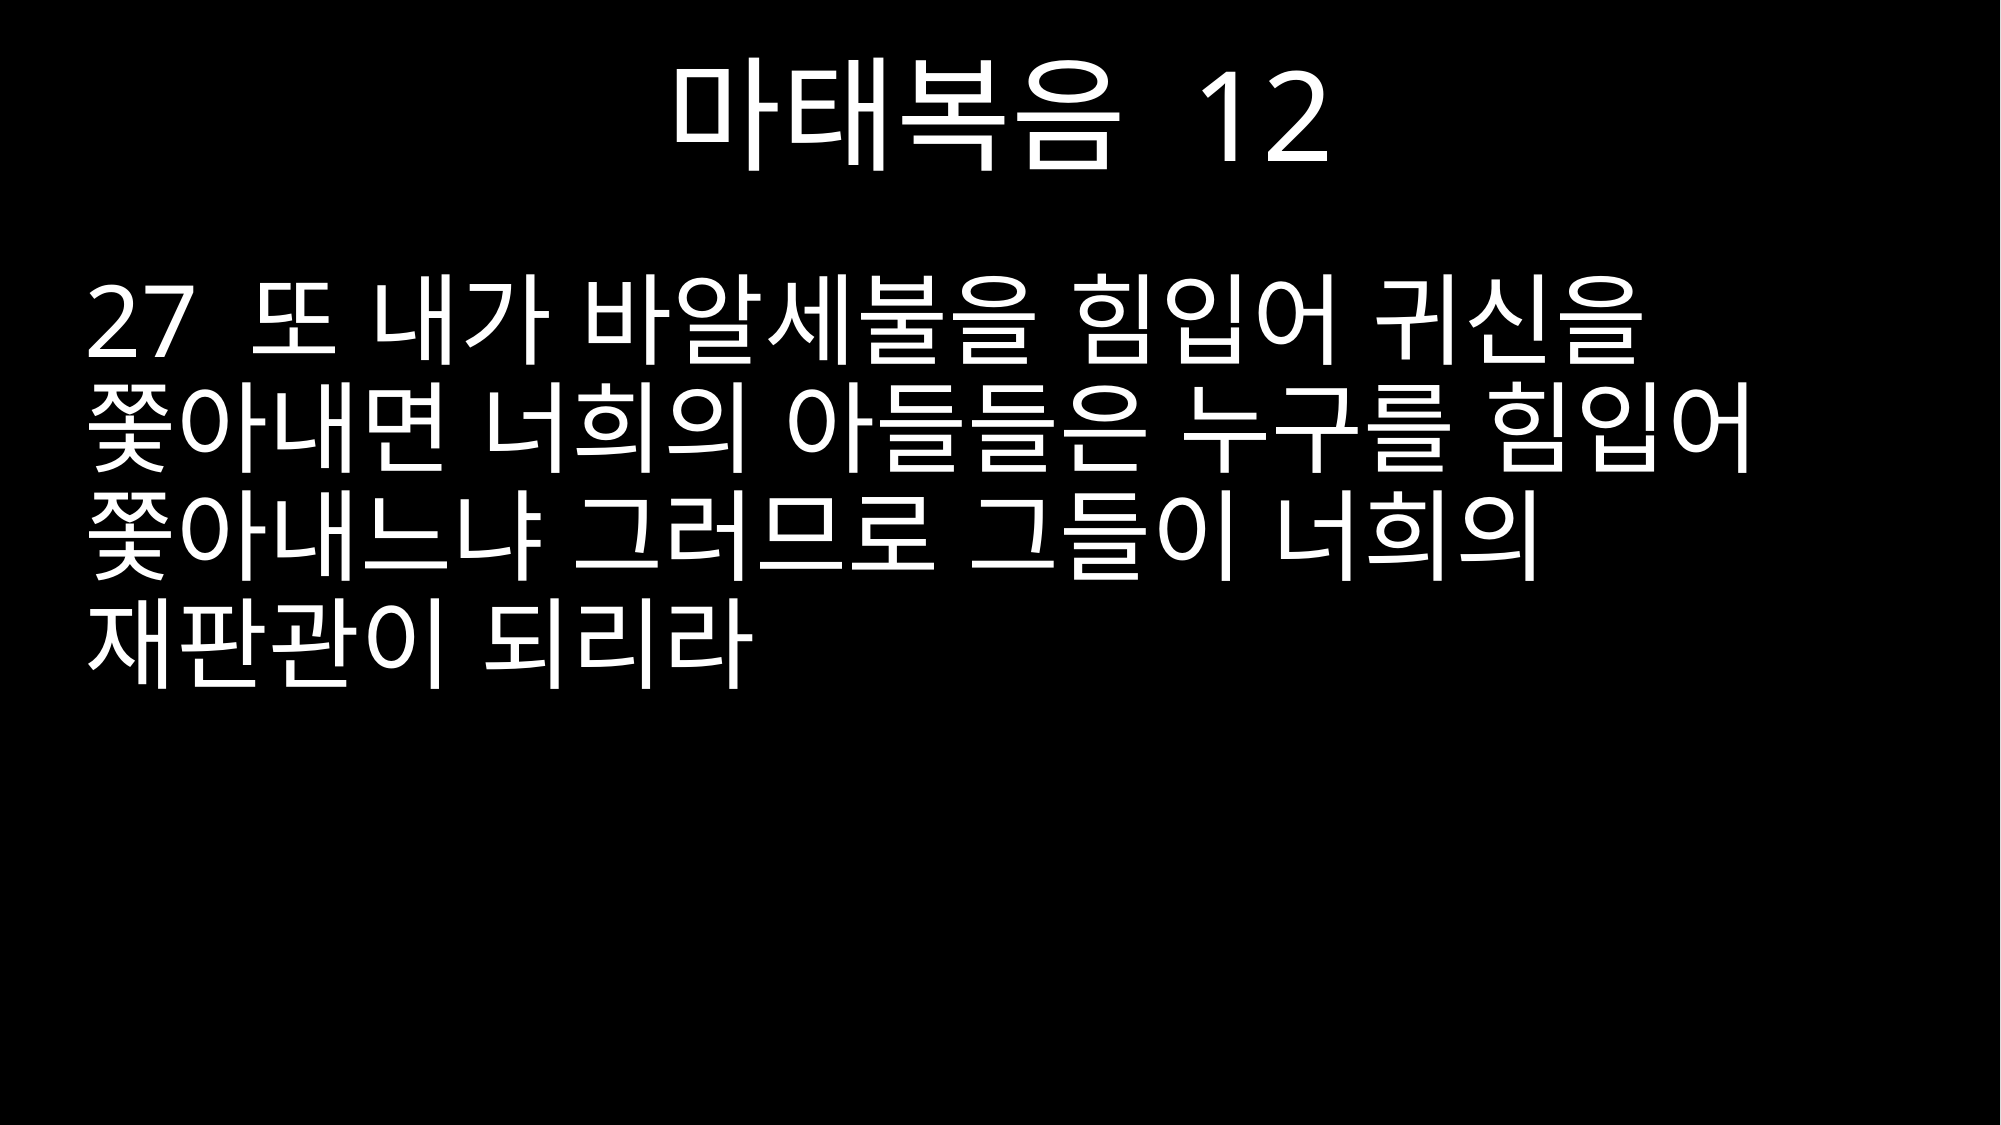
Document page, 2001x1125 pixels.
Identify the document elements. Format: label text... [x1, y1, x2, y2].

picture [0, 0, 2001, 1125]
list 27 또 내가 바알세불을 힘입어 귀신을 쫓아내면 너희의 아들들은 누구를 힘입어 쫓아내느냐 그러므로 그들이 너희의 재판관이 되리라 [69, 263, 1953, 423]
footer 마태복음 12 [0, 32, 2000, 192]
